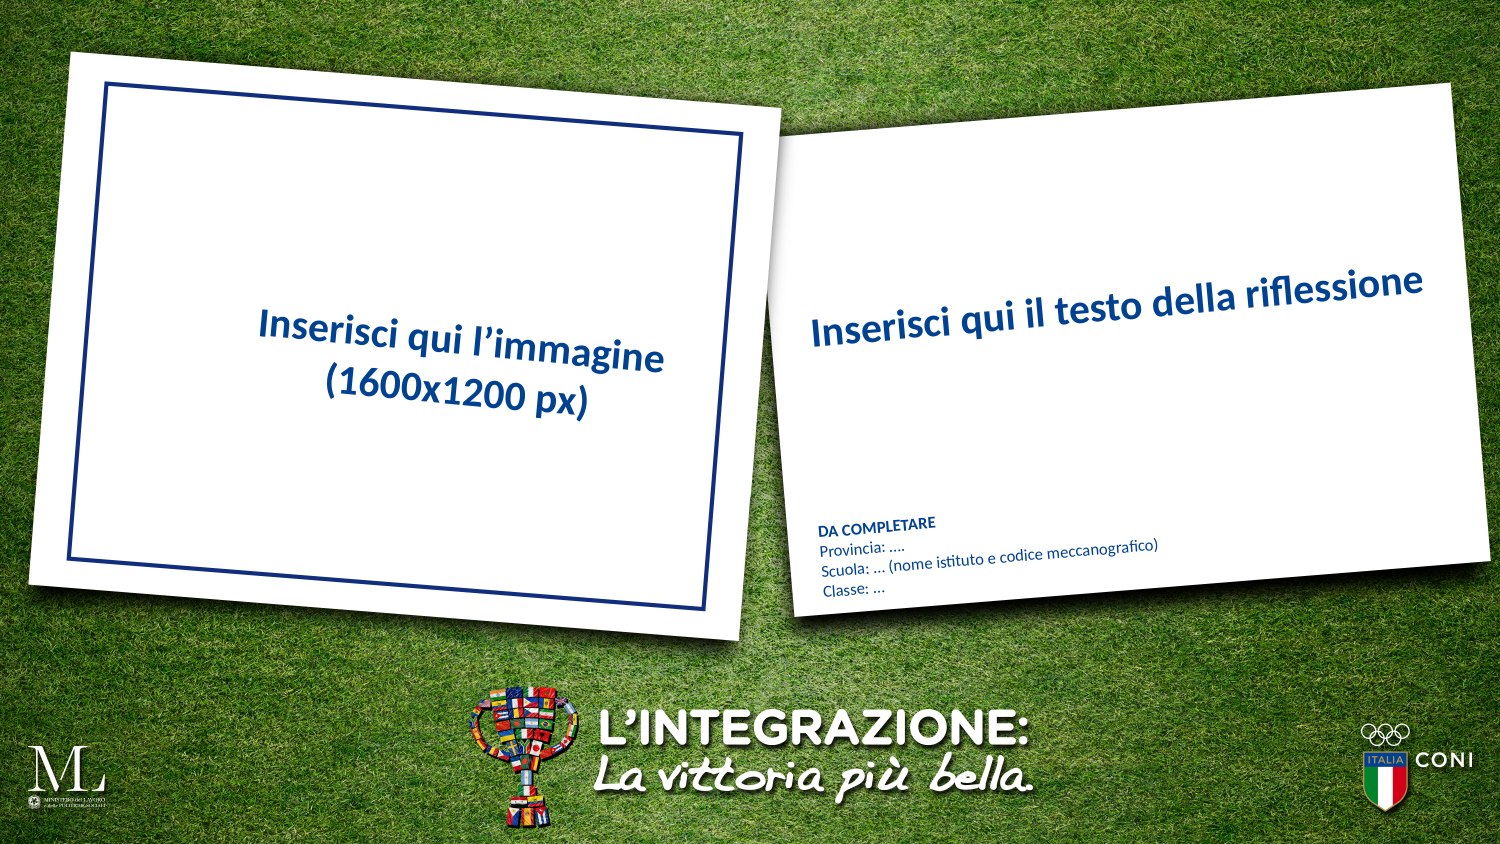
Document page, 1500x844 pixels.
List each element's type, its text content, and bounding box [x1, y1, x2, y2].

text_box Inserisci qui l’immagine (1600x1200 px) [188, 281, 731, 446]
text_box DA COMPLETARE Provincia: …. Scuola: … (nome istituto e codice meccanografico) Classe: … [801, 471, 1342, 610]
text_box Inserisci qui il testo della riflessione [775, 249, 1470, 486]
picture [0, 0, 1500, 844]
